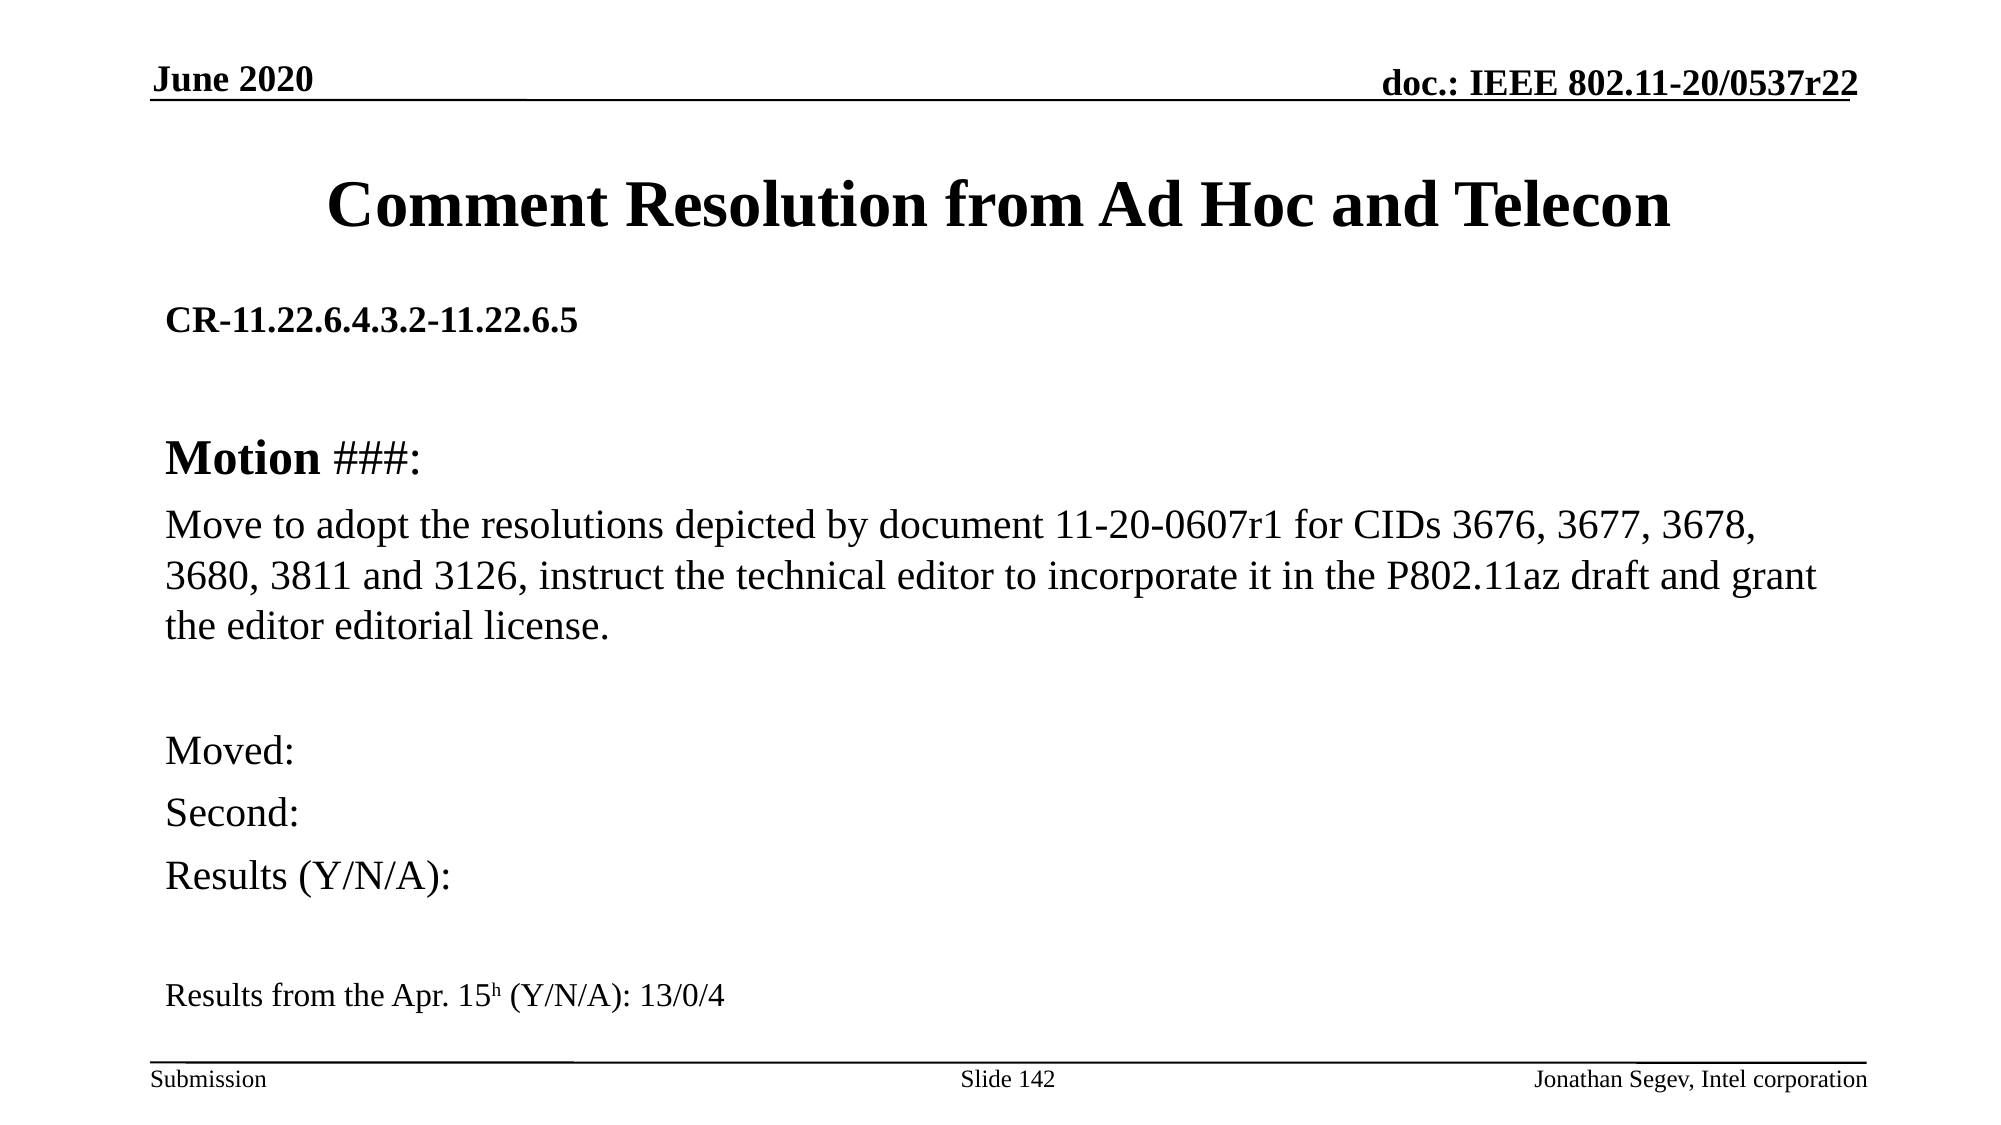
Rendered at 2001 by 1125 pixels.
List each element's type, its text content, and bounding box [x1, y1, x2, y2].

list CR-11.22.6.4.3.2-11.22.6.5 Motion ###: Move to adopt the resolutions depicted by document 11-20-0607r1 for CIDs 3676, 3677, 3678, 3680, 3811 and 3126, instruct the technical editor to incorporate it in the P802.11az draft and grant the editor editorial license. Moved: Second: Results (Y/N/A): Results from the Apr. 15h (Y/N/A): 13/0/4 [149, 286, 1850, 1000]
slide_number Slide 142 [950, 1061, 1067, 1123]
footer Jonathan Segev, Intel corporation [1171, 1061, 1869, 1093]
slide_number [152, 54, 563, 100]
title Comment Resolution from Ad Hoc and Telecon [149, 112, 1850, 286]
